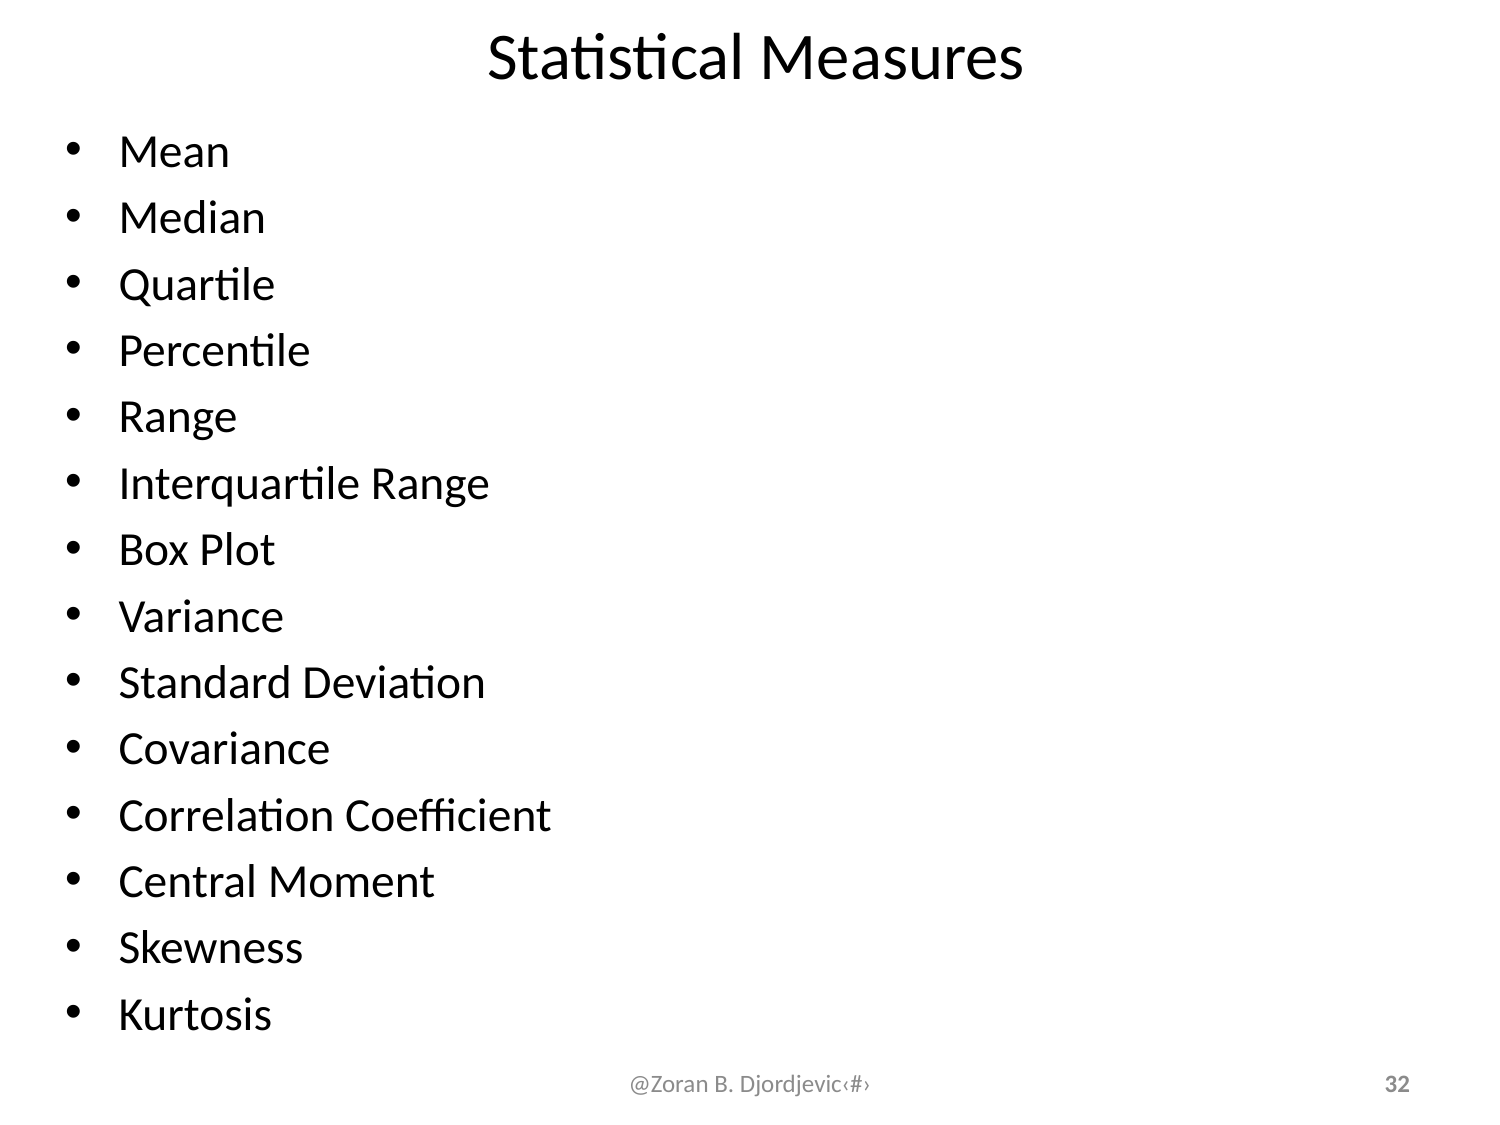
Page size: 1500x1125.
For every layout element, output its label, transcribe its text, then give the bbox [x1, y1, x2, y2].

list Mean Median Quartile Percentile Range Interquartile Range Box Plot Variance Standard Deviation Covariance Correlation Coefficient Central Moment Skewness Kurtosis [50, 112, 1463, 1050]
title Statistical Measures [50, 2, 1463, 103]
footer @Zoran B. Djordjevic‹#› [512, 1062, 988, 1103]
slide_number 32 [1074, 1062, 1425, 1103]
